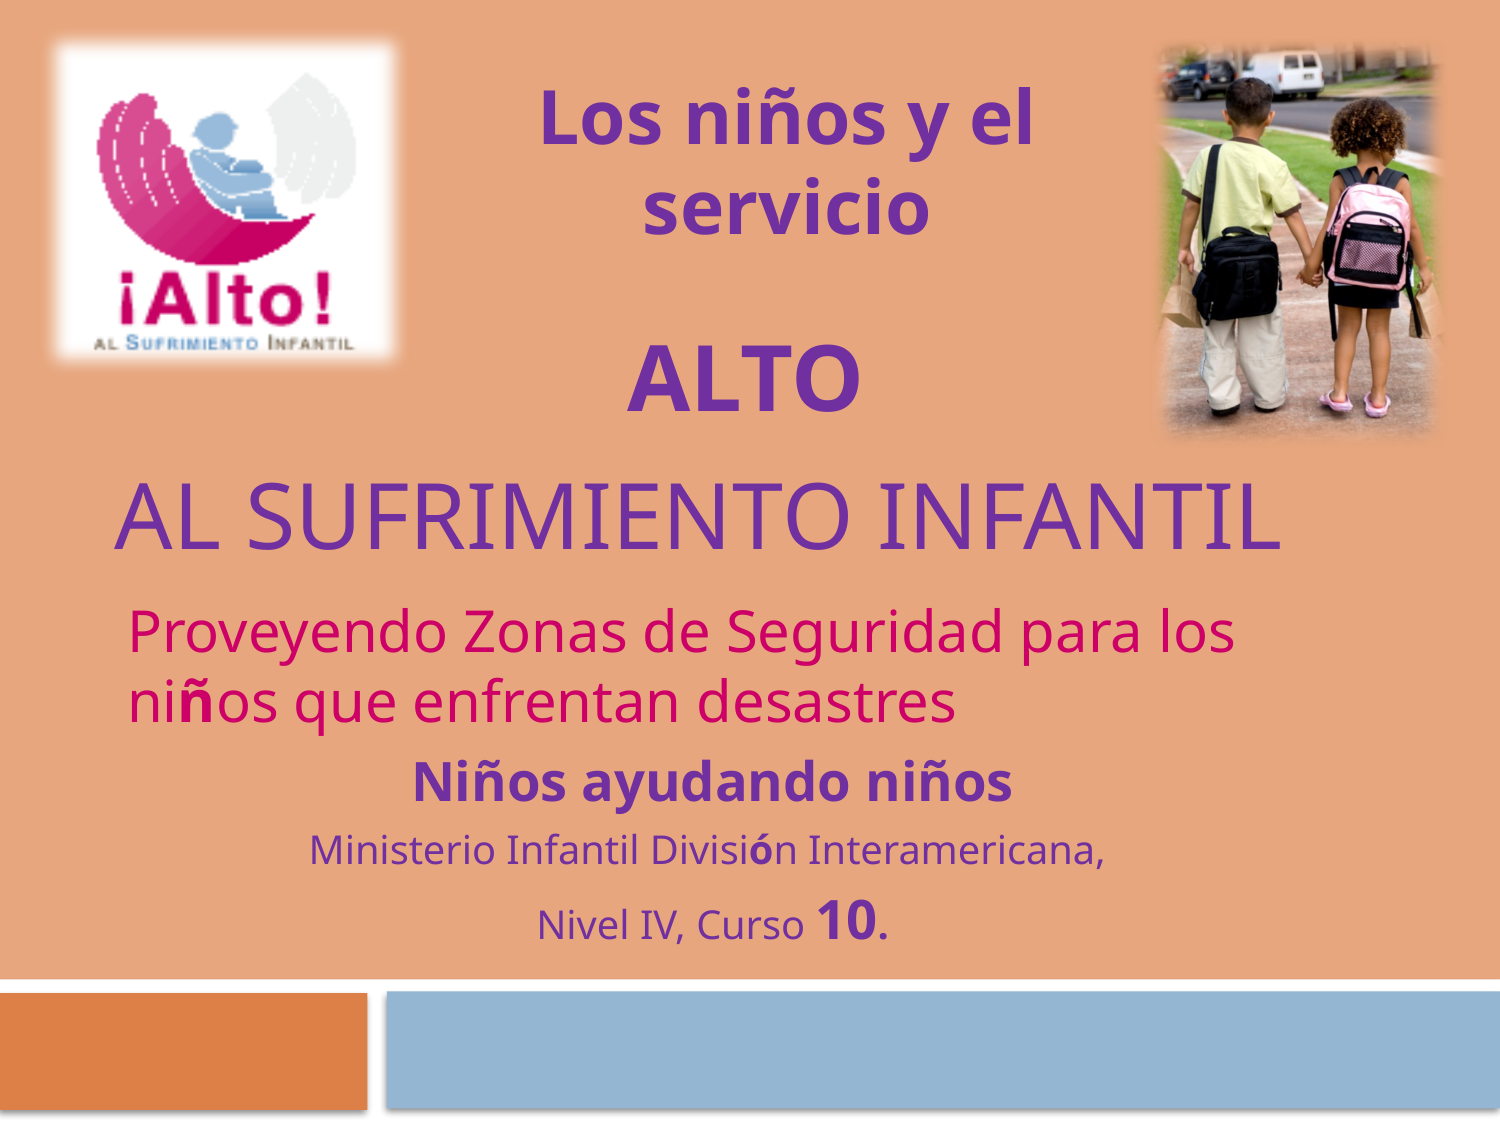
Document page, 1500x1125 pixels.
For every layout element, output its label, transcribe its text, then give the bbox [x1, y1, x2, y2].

subtitle Proveyendo Zonas de Seguridad para los niños que enfrentan desastres Niños ayudando niños Ministerio Infantil División Interamericana, Nivel IV, Curso 10. [112, 587, 1313, 963]
title AL SUFRIMIENTO INFANTIL [99, 412, 1375, 575]
text_box Los niños y el servicio [462, 62, 1113, 258]
picture [37, 24, 413, 379]
picture [1149, 37, 1449, 451]
text_box ALTO [612, 312, 938, 438]
